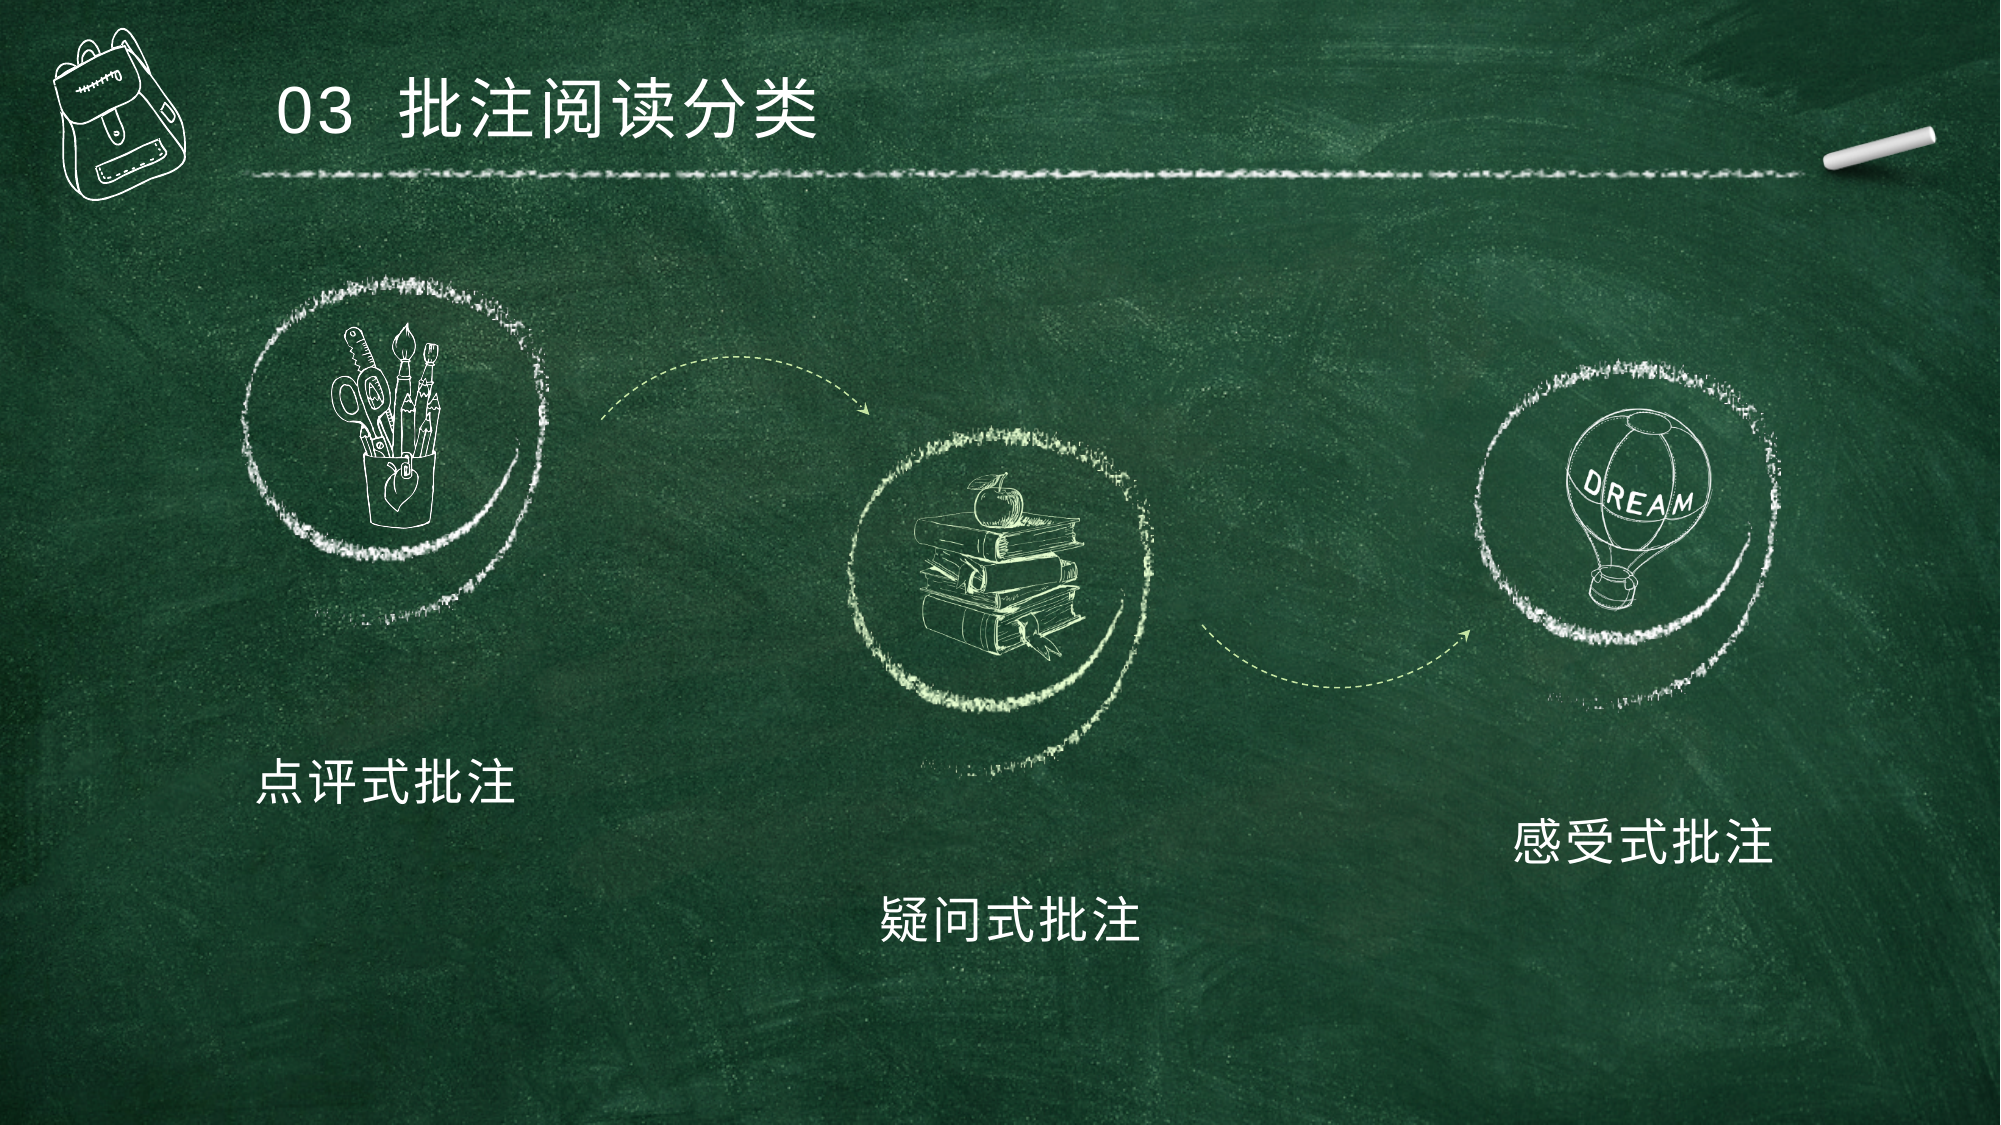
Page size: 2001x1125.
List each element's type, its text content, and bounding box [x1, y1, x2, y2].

text_box 点评式批注 [193, 712, 578, 818]
picture [0, 0, 2000, 1125]
text_box 感受式批注 [1451, 773, 1836, 879]
list 03 批注阅读分类 [261, 59, 1739, 712]
text_box 疑问式批注 [818, 850, 1203, 956]
